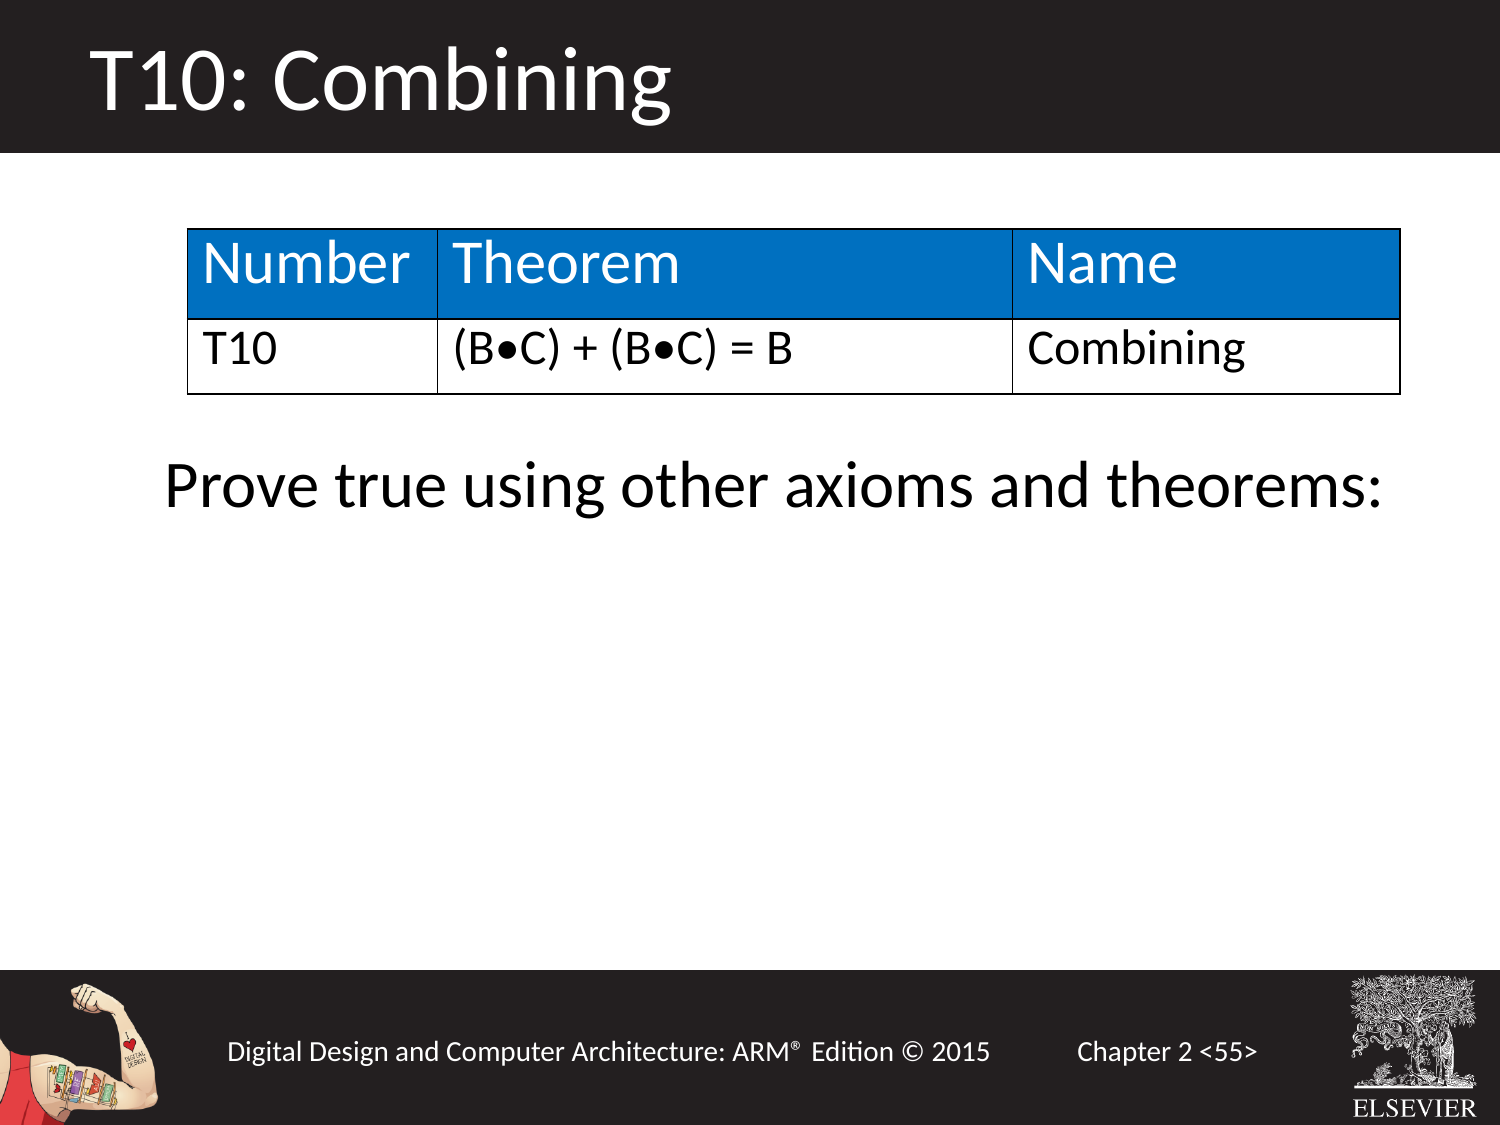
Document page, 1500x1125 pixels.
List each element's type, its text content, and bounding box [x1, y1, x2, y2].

text_box T10: Combining [75, 11, 1375, 136]
picture [1350, 974, 1477, 1117]
text_box Prove true using other axioms and theorems: [149, 433, 1488, 966]
table_header Name [1013, 230, 1399, 318]
table_cell T10 [188, 320, 437, 393]
picture [0, 979, 163, 1125]
table_cell (B•C) + (B•C) = B [438, 320, 1012, 393]
table_header Theorem [438, 230, 1012, 318]
table_header Number [188, 230, 437, 318]
table_cell Combining [1013, 320, 1399, 393]
